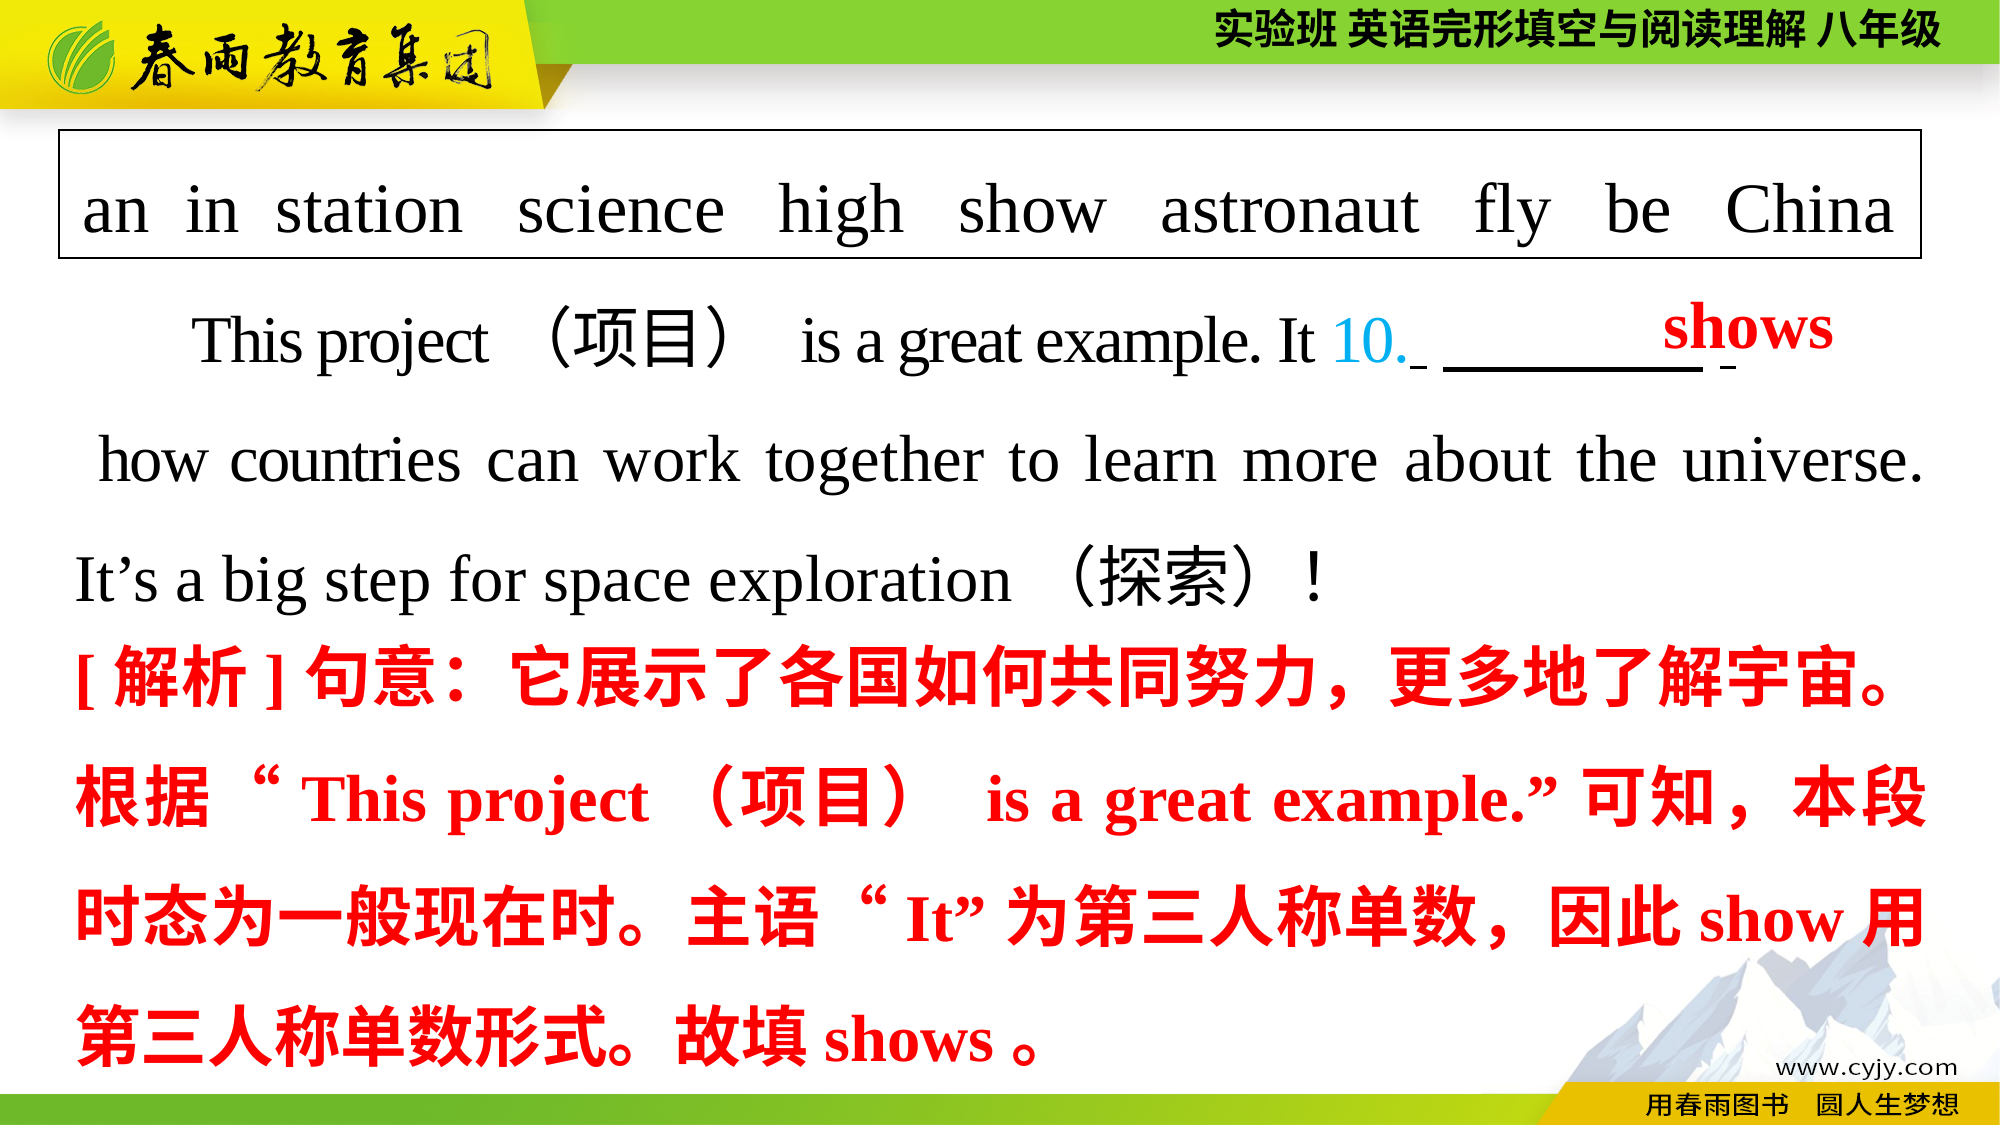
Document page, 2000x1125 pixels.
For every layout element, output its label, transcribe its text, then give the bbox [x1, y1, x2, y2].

text_box [解析]句意：它展示了各国如何共同努力，更多地了解宇宙。根据“This project（项目） is a great example.”可知，本段时态为一般现在时。主语“It”为第三人称单数，因此show用第三人称单数形式。故填shows。 [59, 587, 1944, 1083]
list This project（项目） is a great example. It 10. . how countries can work together to learn more about the universe. It’s a big step for space exploration（探索）！ [59, 247, 1944, 587]
picture [0, 0, 2000, 1125]
table_header an in station science high show astronaut fly be China [60, 131, 1920, 257]
text_box shows [1649, 274, 1850, 370]
